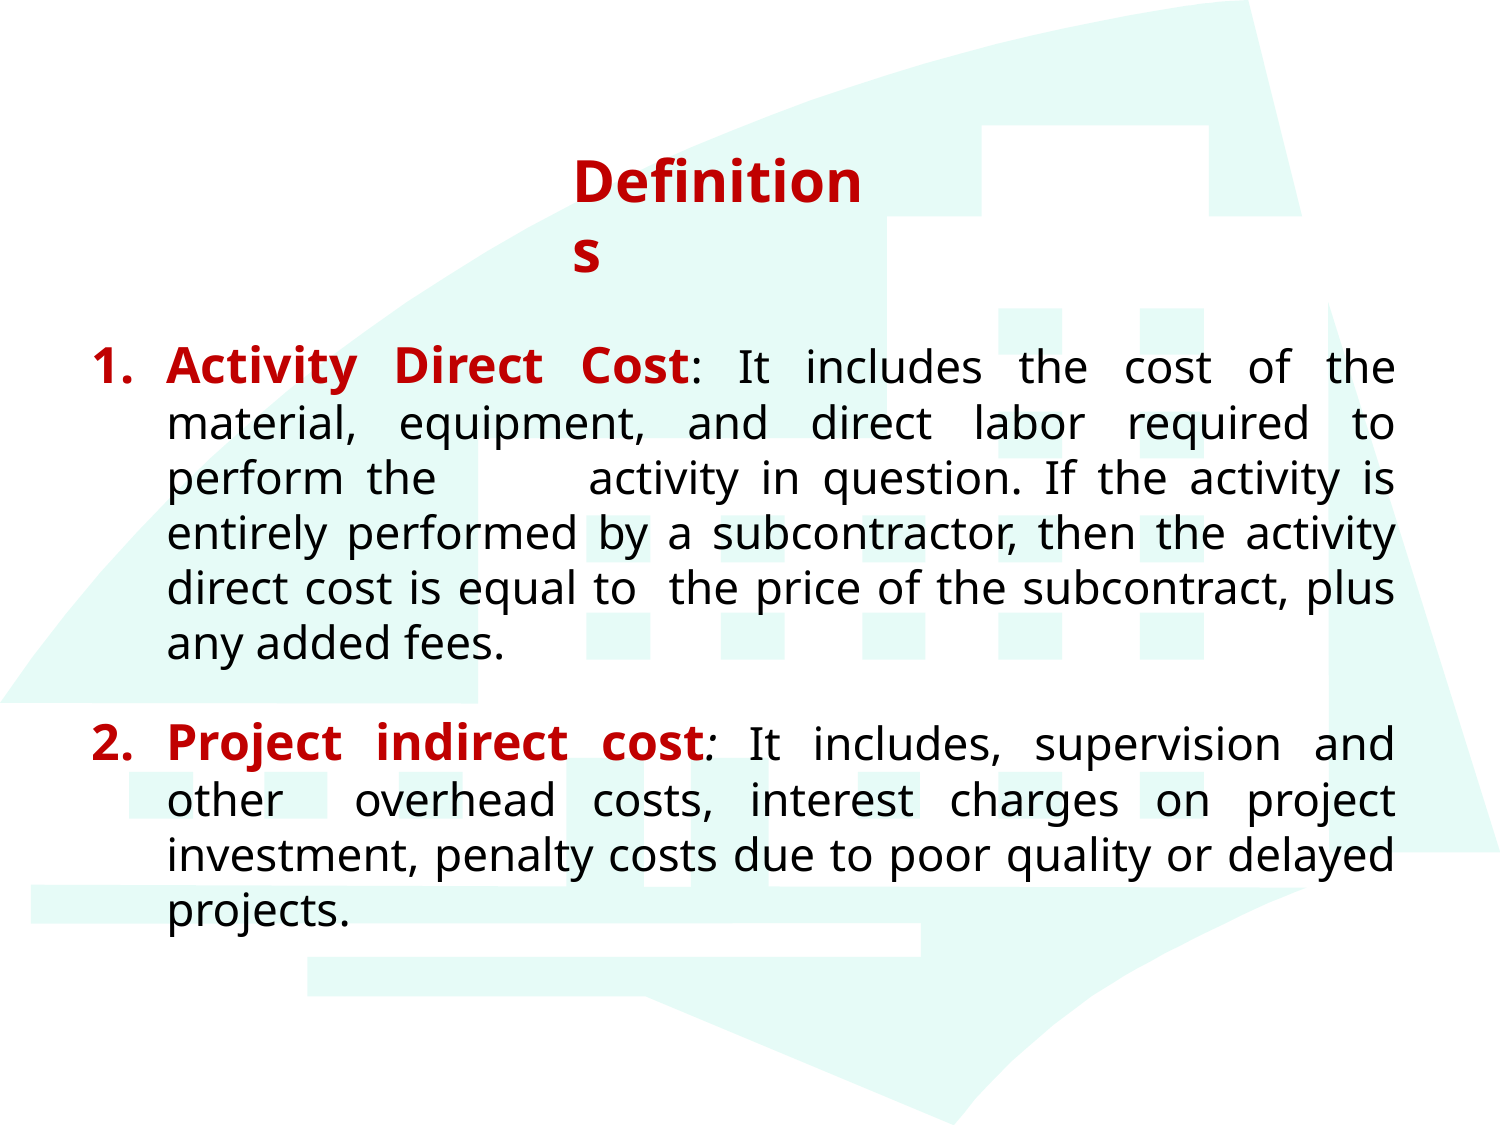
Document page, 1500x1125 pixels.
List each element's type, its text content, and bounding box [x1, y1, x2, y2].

text_box Definitions [572, 144, 892, 229]
list Activity Direct Cost: It includes the cost of the material, equipment, and direct labor required to perform the activity in question. If the activity is entirely performed by a subcontractor, then the activity direct cost is equal to the price of the subcontract, plus any added fees. Project indirect cost: It includes, supervision and other overhead costs, interest charges on project investment, penalty costs due to poor quality or delayed projects. [76, 326, 1412, 894]
